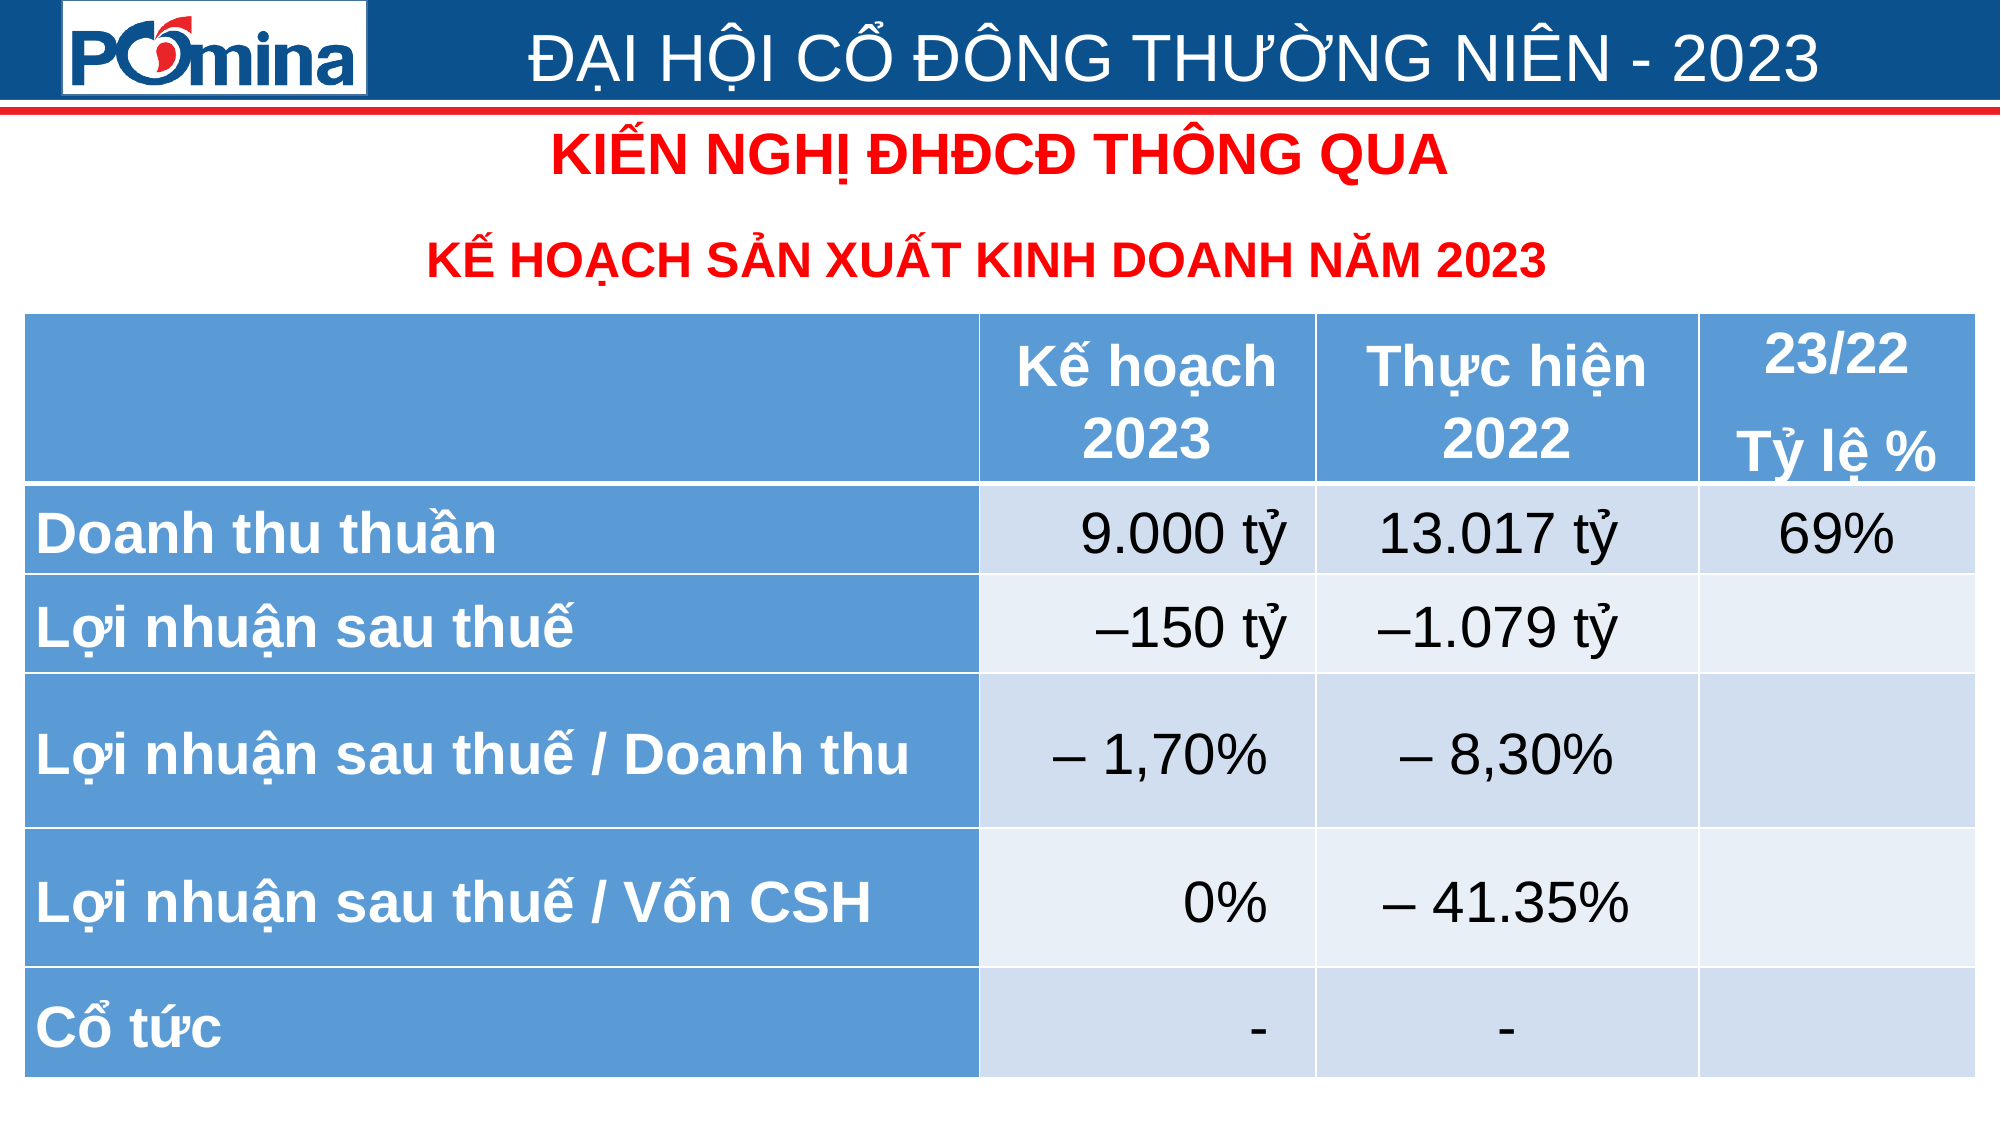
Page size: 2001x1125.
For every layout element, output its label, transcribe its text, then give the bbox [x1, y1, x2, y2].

table_cell – 41.35% [1317, 829, 1698, 966]
table_cell 9.000 tỷ [980, 486, 1315, 573]
text_box KIẾN NGHỊ ĐHĐCĐ THÔNG QUA [0, 116, 2000, 204]
table_cell 69% [1700, 486, 1975, 573]
text_box KẾ HOẠCH SẢN XUẤT KINH DOANH NĂM 2023 [411, 220, 1563, 296]
table_cell 13.017 tỷ [1317, 486, 1698, 573]
table_header [25, 314, 979, 481]
table_cell [1700, 829, 1975, 966]
table_cell - [980, 968, 1315, 1077]
table_header Thực hiện 2022 [1317, 314, 1698, 481]
table_cell Lợi nhuận sau thuế / Doanh thu [25, 674, 979, 827]
table_cell Cổ tức [25, 968, 979, 1077]
table_cell 0% [980, 829, 1315, 966]
picture [0, 0, 2000, 116]
table_cell –1.079 tỷ [1317, 575, 1698, 672]
table_cell [1700, 674, 1975, 827]
table_cell Doanh thu thuần [25, 486, 979, 573]
table_cell Lợi nhuận sau thuế [25, 575, 979, 672]
table_cell –150 tỷ [980, 575, 1315, 672]
table_cell [1700, 575, 1975, 672]
table_cell – 1,70% [980, 674, 1315, 827]
table_cell - [1317, 968, 1698, 1077]
table_header 23/22 Tỷ lệ % [1700, 314, 1975, 481]
table_header Kế hoạch 2023 [980, 314, 1315, 481]
table_cell Lợi nhuận sau thuế / Vốn CSH [25, 829, 979, 966]
table_cell – 8,30% [1317, 674, 1698, 827]
table_cell [1700, 968, 1975, 1077]
